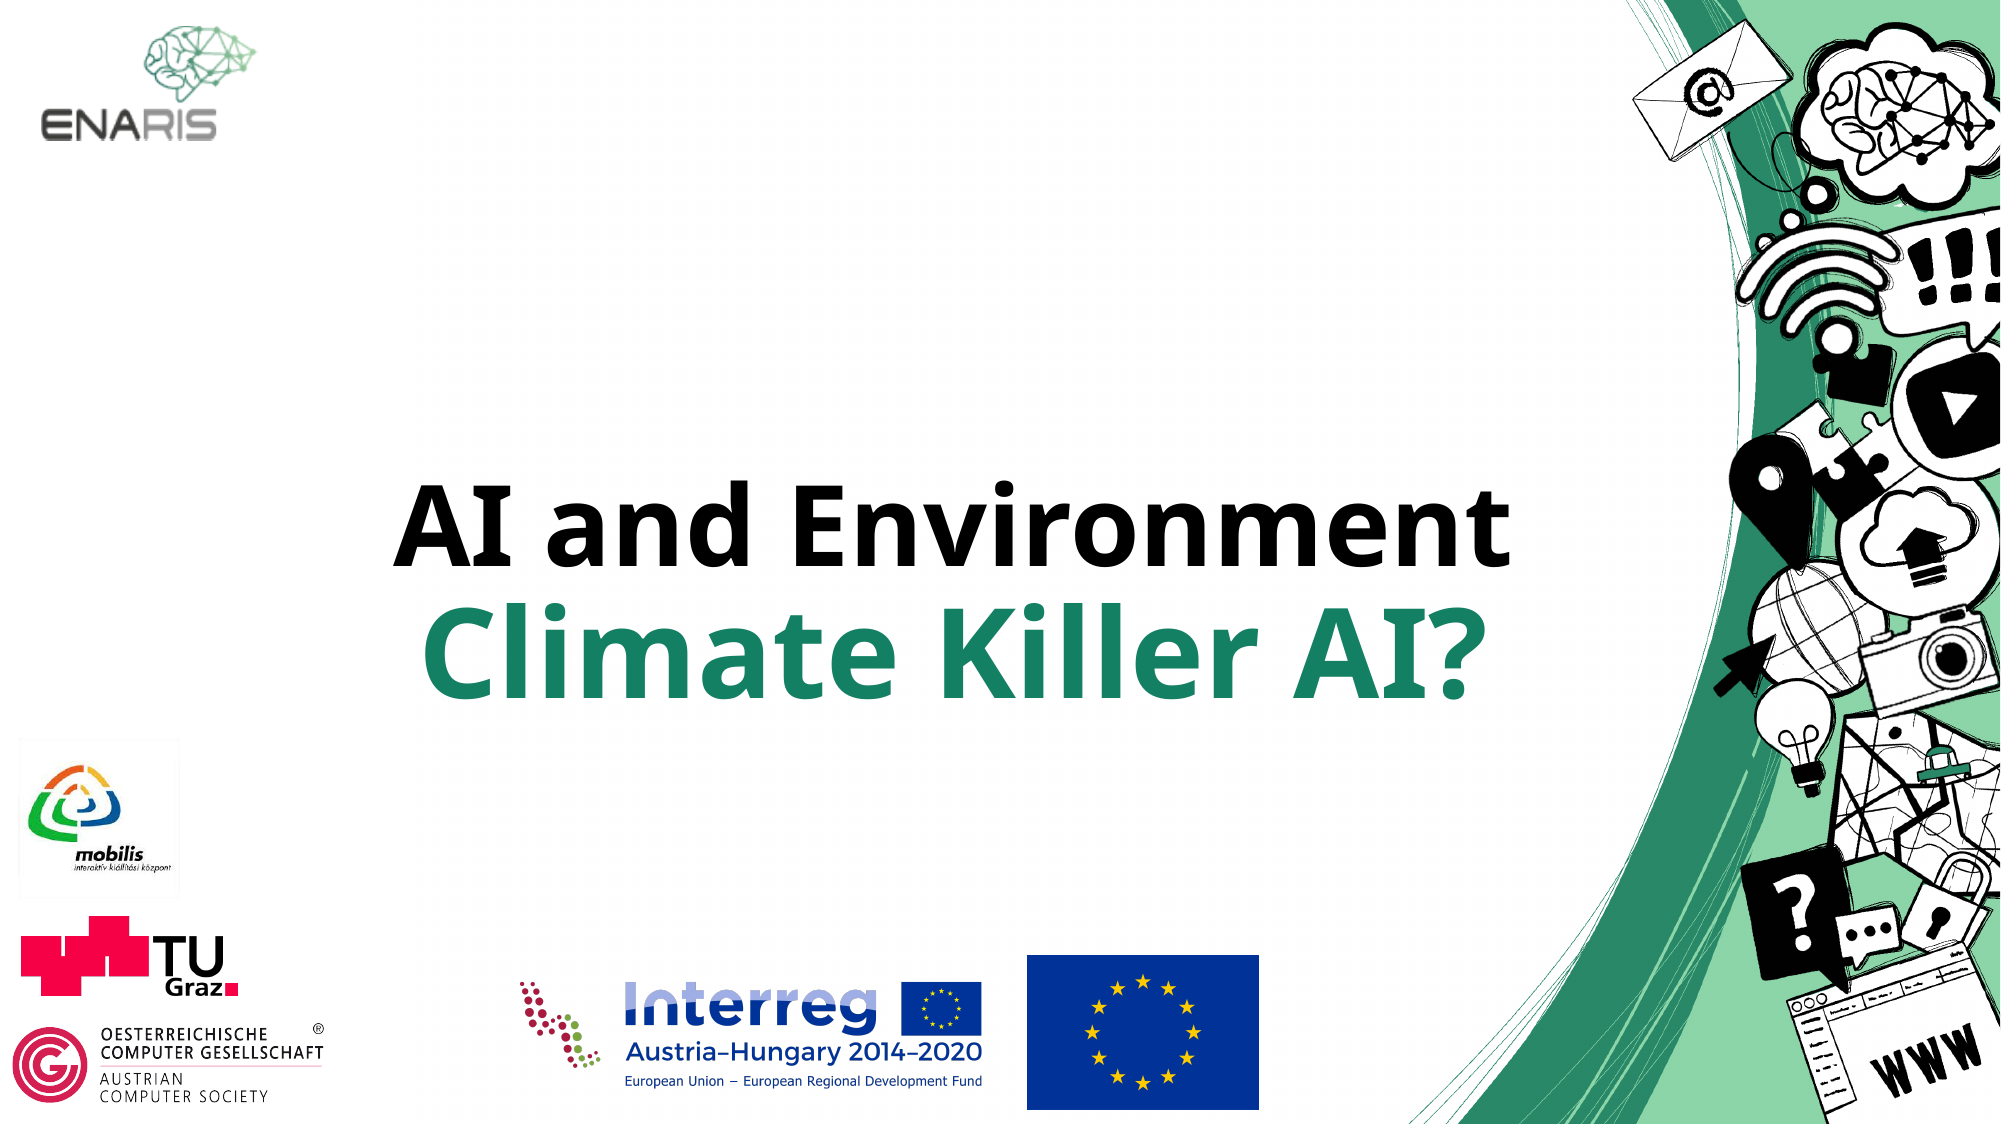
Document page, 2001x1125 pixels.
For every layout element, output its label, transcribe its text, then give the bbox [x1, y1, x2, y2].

picture [41, 26, 258, 141]
picture [12, 1023, 324, 1103]
picture [414, 0, 2001, 1124]
picture [21, 916, 238, 996]
picture [18, 738, 180, 899]
title AI and Environment Climate Killer AI? [307, 391, 1600, 734]
